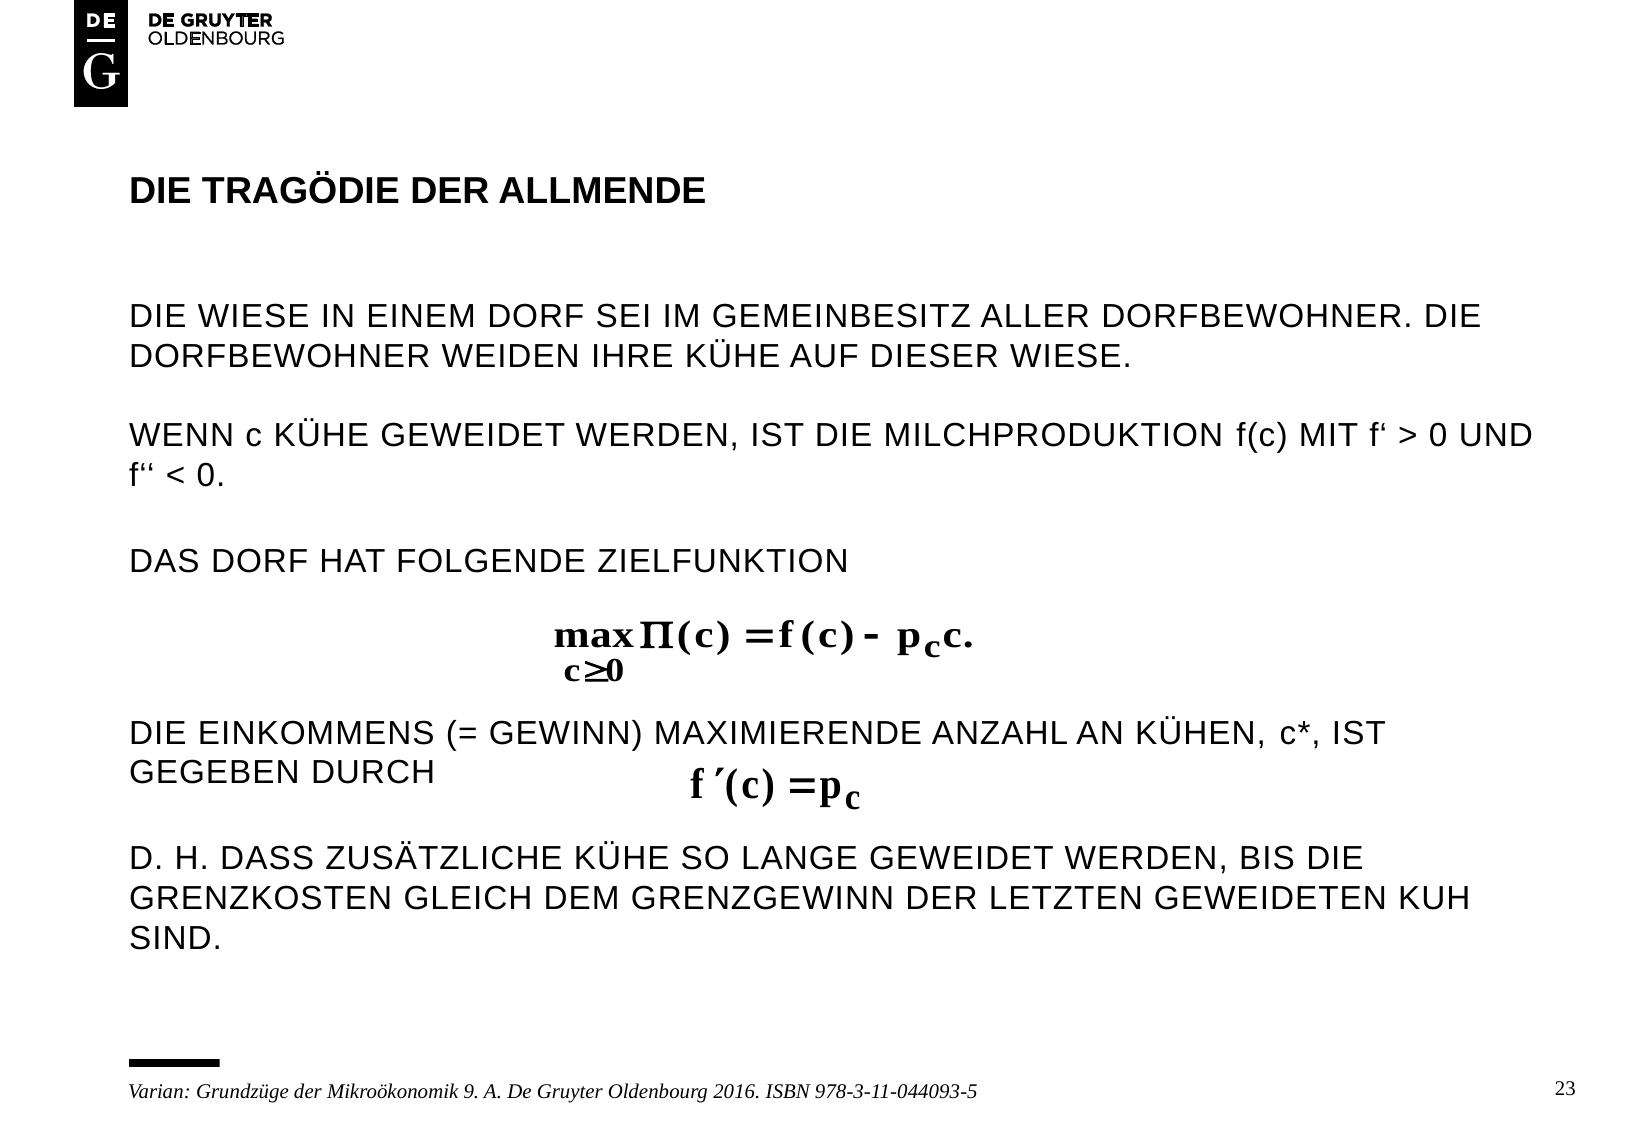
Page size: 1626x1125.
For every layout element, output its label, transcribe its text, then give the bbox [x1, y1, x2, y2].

list DIE WIESE IN EINEM DORF SEI IM GEMEINBESITZ ALLER DORFBEWOHNER. DIE DORFBEWOHNER WEIDEN IHRE KÜHE AUF DIESER WIESE. WENN c KÜHE GEWEIDET WERDEN, IST DIE MILCHPRODUKTION f(c) MIT f‘ > 0 UND f‘‘ < 0. Das Dorf hat folgende zielfunktion DIE EINKOMMENS (= GEWINN) MAXIMIERENDE ANZAHL AN KÜHEN, c*, IST GEGEBEN DURCH D. H. DASS ZUSÄTZLICHE KÜHE SO LANGE GEWEIDET WERDEN, BIS DIE GRENZKOSTEN GLEICH DEM GRENZGEWINN DER LETZTEN GEWEIDETEN KUH SIND. [129, 223, 1556, 1009]
title DIE TRAGÖDIE DER ALLMENDE [129, 166, 1556, 216]
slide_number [128, 1077, 1539, 1108]
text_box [551, 614, 975, 683]
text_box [688, 761, 863, 812]
slide_number 23 [1554, 1074, 1614, 1104]
